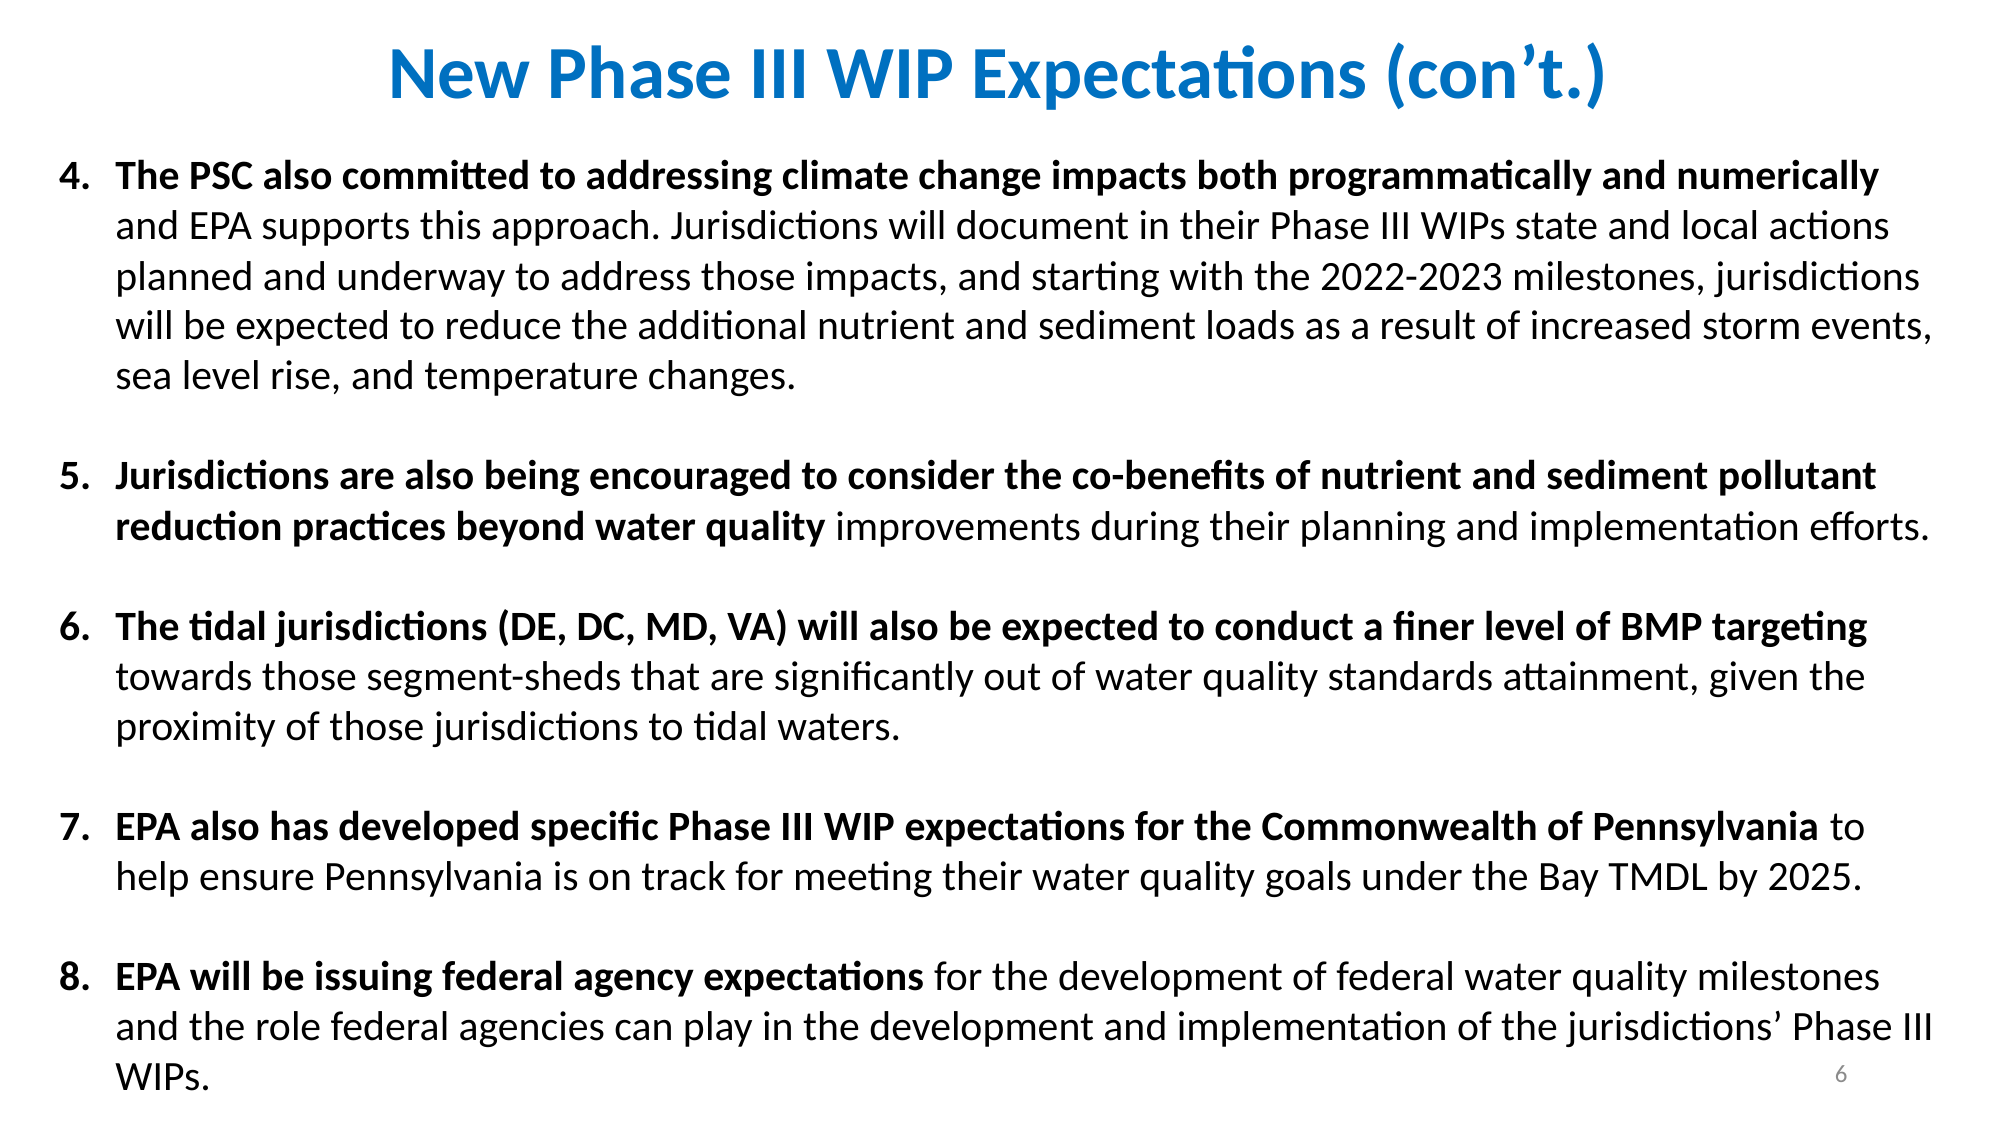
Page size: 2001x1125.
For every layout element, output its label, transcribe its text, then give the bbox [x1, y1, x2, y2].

slide_number 6 [1412, 1042, 1863, 1103]
text_box New Phase III WIP Expectations (con’t.) The PSC also committed to addressing climate change impacts both programmatically and numerically and EPA supports this approach. Jurisdictions will document in their Phase III WIPs state and local actions planned and underway to address those impacts, and starting with the 2022-2023 milestones, jurisdictions will be expected to reduce the additional nutrient and sediment loads as a result of increased storm events, sea level rise, and temperature changes. Jurisdictions are also being encouraged to consider the co-benefits of nutrient and sediment pollutant reduction practices beyond water quality improvements during their planning and implementation efforts. The tidal jurisdictions (DE, DC, MD, VA) will also be expected to conduct a finer level of BMP targeting towards those segment-sheds that are significantly out of water quality standards attainment, given the proximity of those jurisdictions to tidal waters. EPA also has developed specific Phase III WIP expectations for the Commonwealth of Pennsylvania to help ensure Pennsylvania is on track for meeting their water quality goals under the Bay TMDL by 2025. EPA will be issuing federal agency expectations for the development of federal water quality milestones and the role federal agencies can play in the development and implementation of the jurisdictions’ Phase III WIPs. [44, 15, 1953, 1106]
